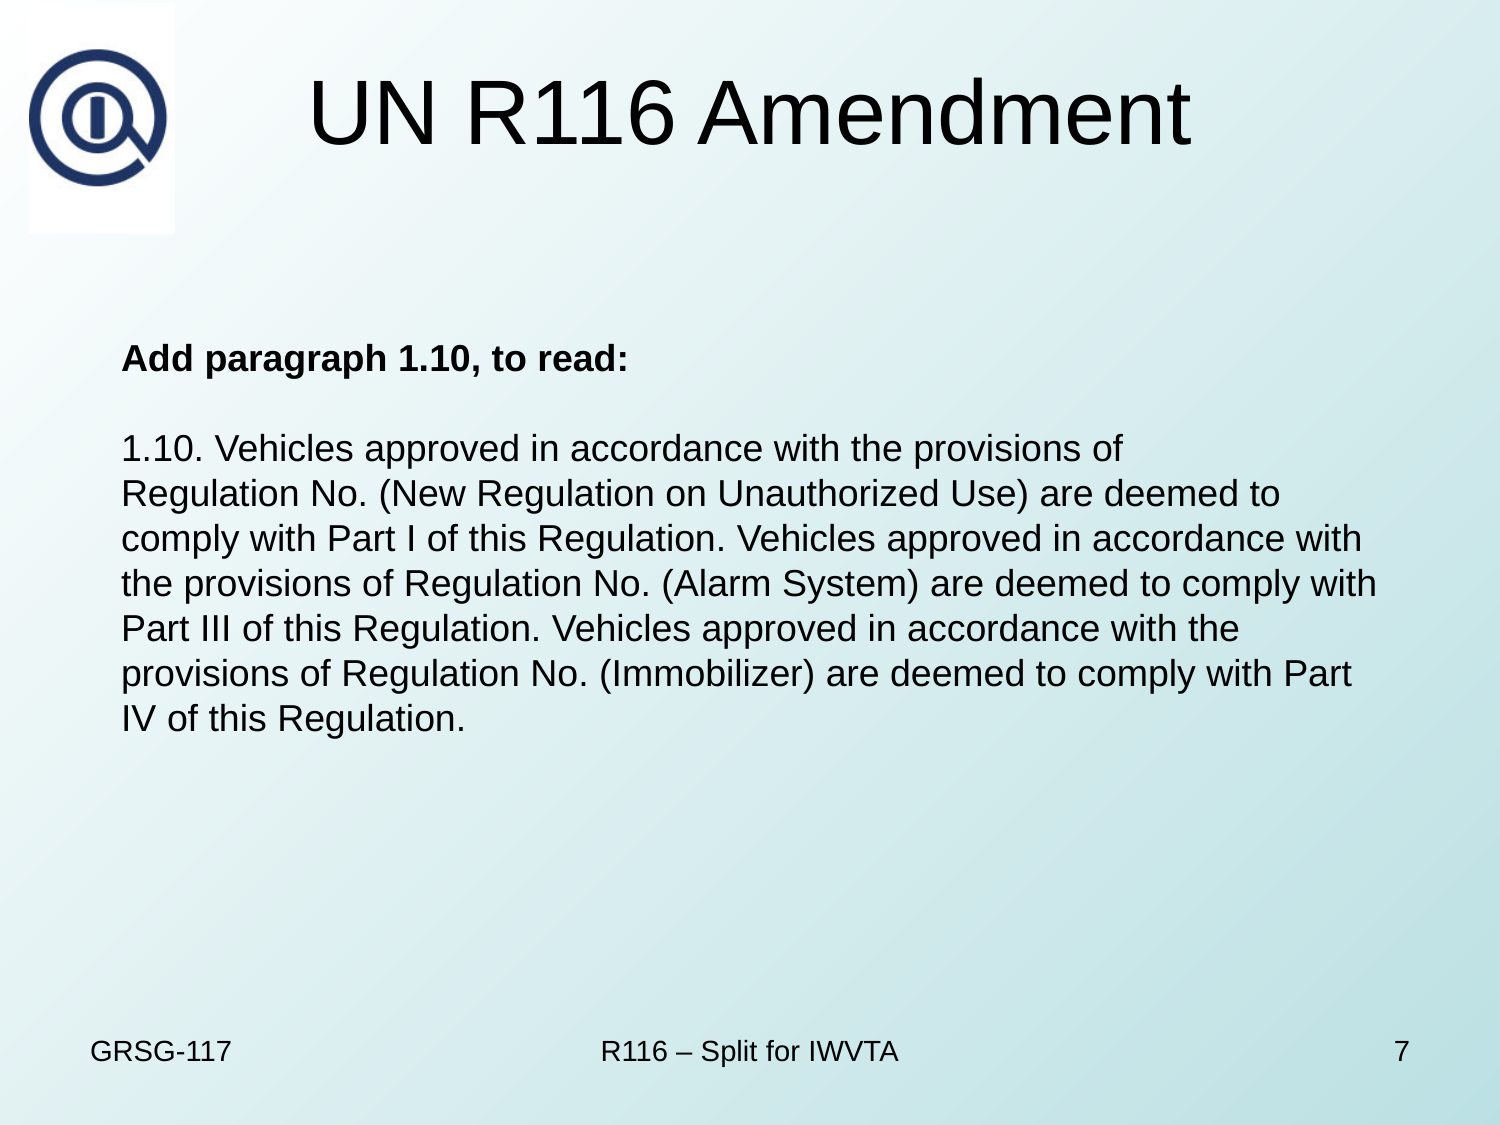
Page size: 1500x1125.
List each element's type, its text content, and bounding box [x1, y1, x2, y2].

title UN R116 Amendment [75, 45, 1425, 233]
slide_number 7 [1074, 1024, 1426, 1103]
slide_number GRSG-117 [74, 1024, 426, 1103]
footer R116 – Split for IWVTA [512, 1024, 988, 1103]
text_box Add paragraph 1.10, to read: 1.10. Vehicles approved in accordance with the provisions of Regulation No. (New Regulation on Unauthorized Use) are deemed to comply with Part I of this Regulation. Vehicles approved in accordance with the provisions of Regulation No. (Alarm System) are deemed to comply with Part III of this Regulation. Vehicles approved in accordance with the provisions of Regulation No. (Immobilizer) are deemed to comply with Part IV of this Regulation. [106, 326, 1394, 746]
picture [29, 3, 175, 234]
